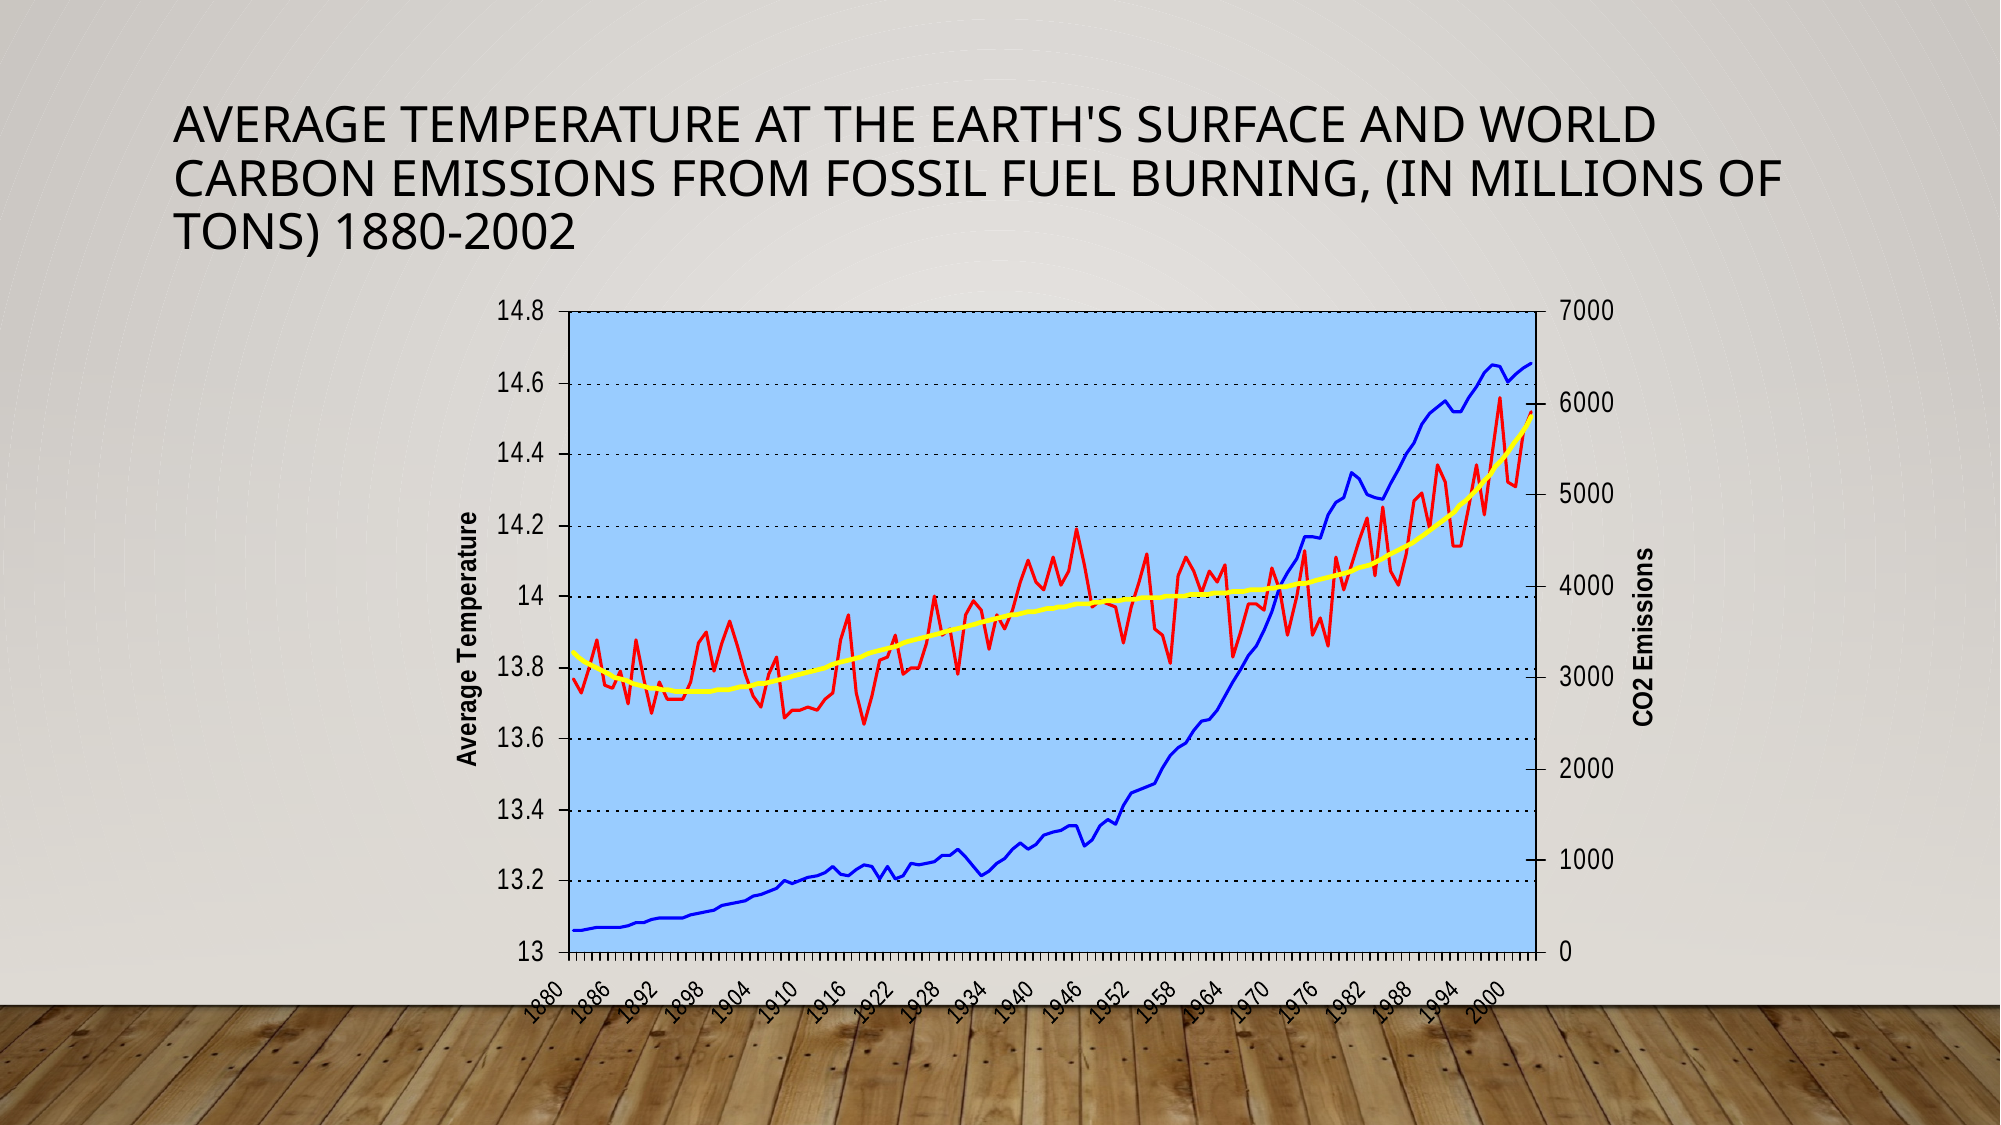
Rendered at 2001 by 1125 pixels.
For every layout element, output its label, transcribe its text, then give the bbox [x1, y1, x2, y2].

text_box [418, 278, 1694, 1059]
title Average Temperature at the Earth's Surface and World Carbon Emissions From Fossil Fuel Burning, (in millions of tons) 1880-2002 [158, 91, 1876, 279]
picture [0, 1005, 2000, 1125]
